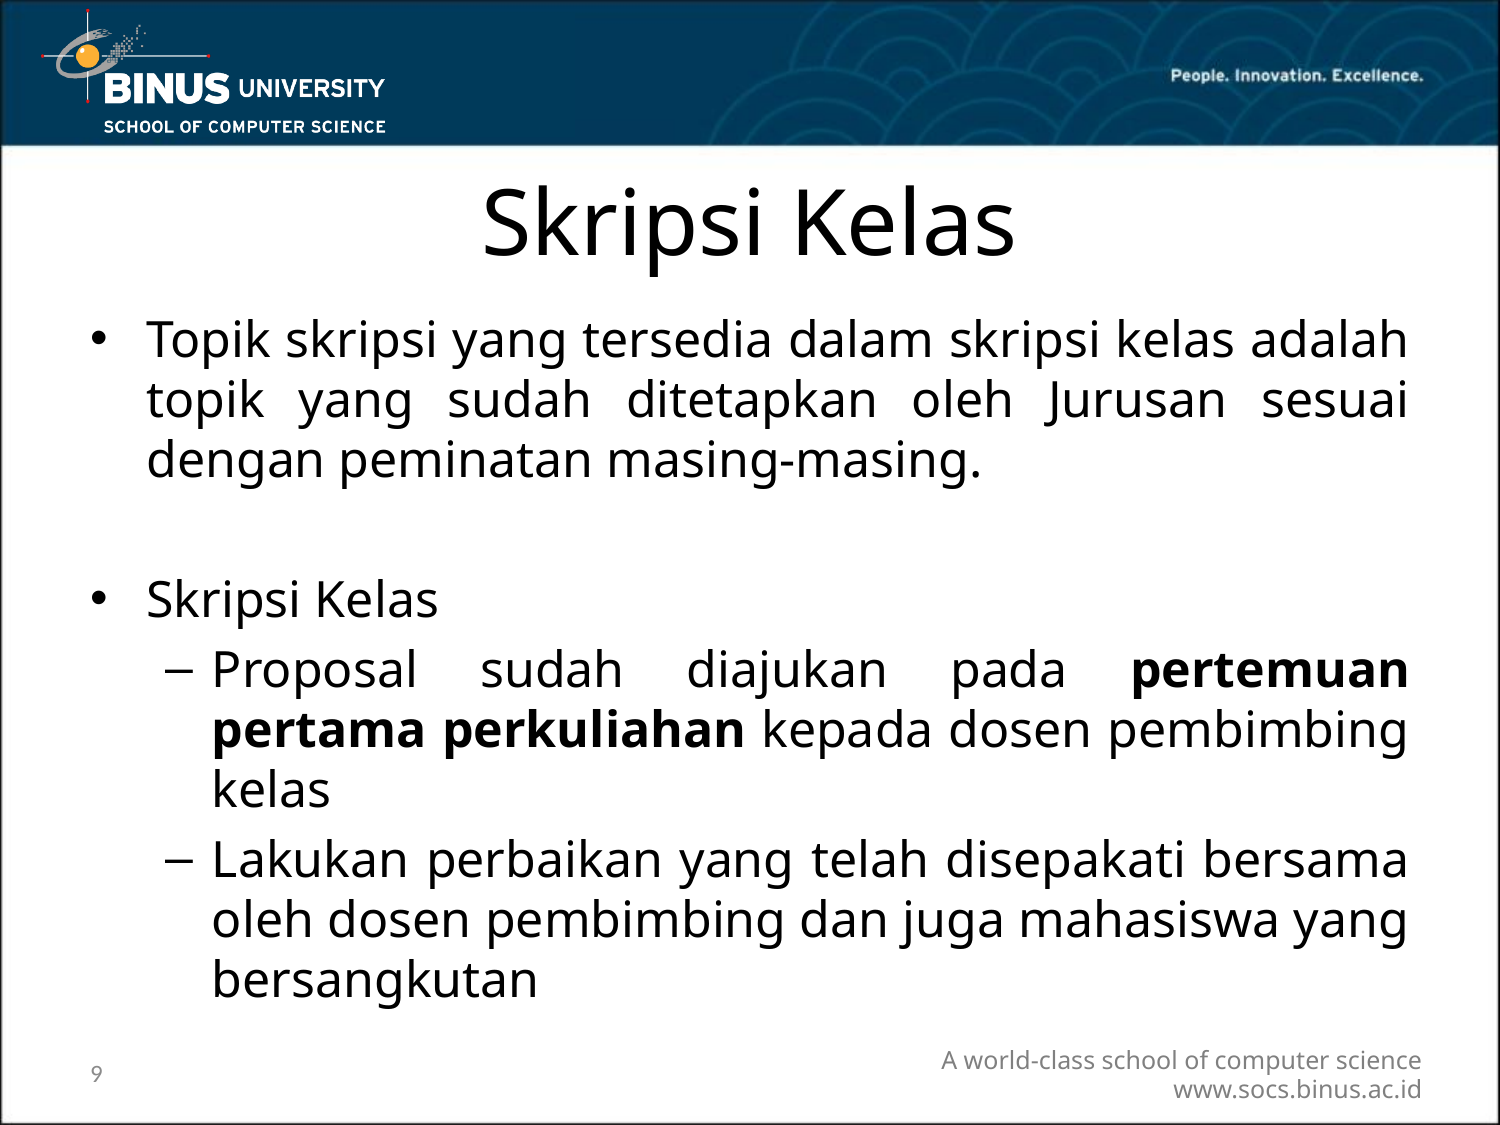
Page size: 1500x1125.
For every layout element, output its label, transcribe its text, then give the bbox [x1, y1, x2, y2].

slide_number 9 [75, 1042, 425, 1103]
title Skripsi Kelas [75, 149, 1425, 288]
picture [0, 0, 1500, 1125]
list Topik skripsi yang tersedia dalam skripsi kelas adalah topik yang sudah ditetapkan oleh Jurusan sesuai dengan peminatan masing-masing. Skripsi Kelas Proposal sudah diajukan pada pertemuan pertama perkuliahan kepada dosen pembimbing kelas Lakukan perbaikan yang telah disepakati bersama oleh dosen pembimbing dan juga mahasiswa yang bersangkutan [75, 299, 1425, 1005]
